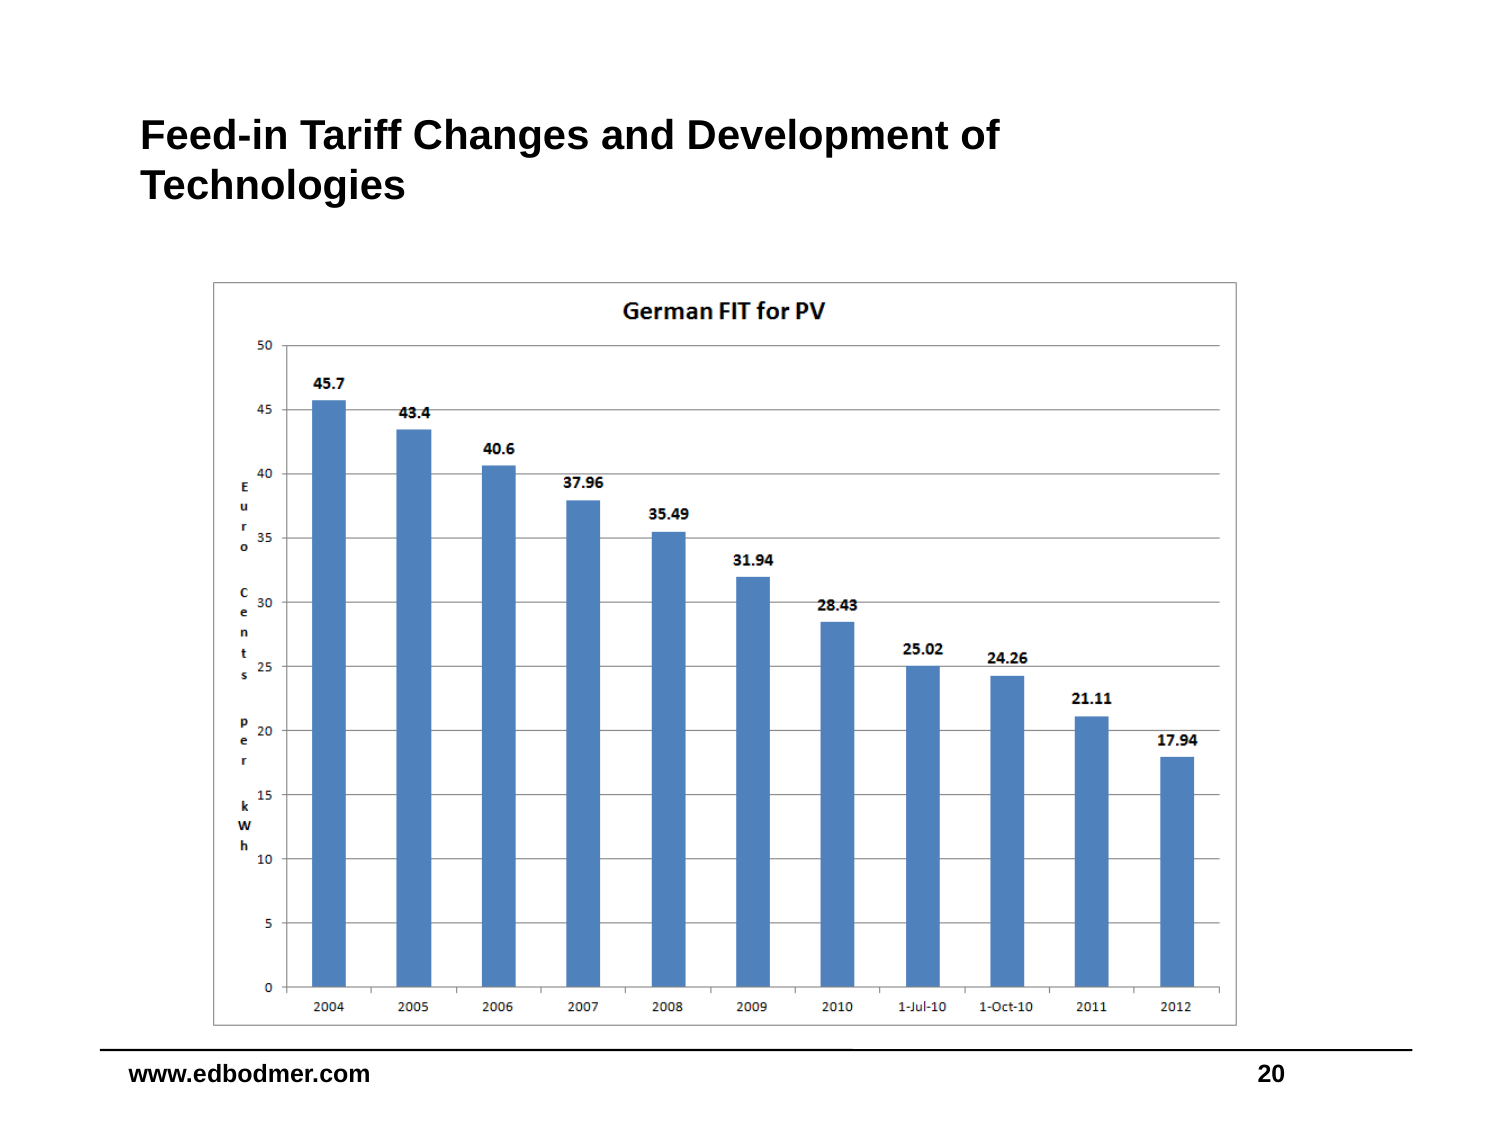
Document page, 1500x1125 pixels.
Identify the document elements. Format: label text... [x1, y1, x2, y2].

picture [212, 281, 1238, 1028]
title Feed-in Tariff Changes and Development of Technologies [124, 99, 1288, 226]
